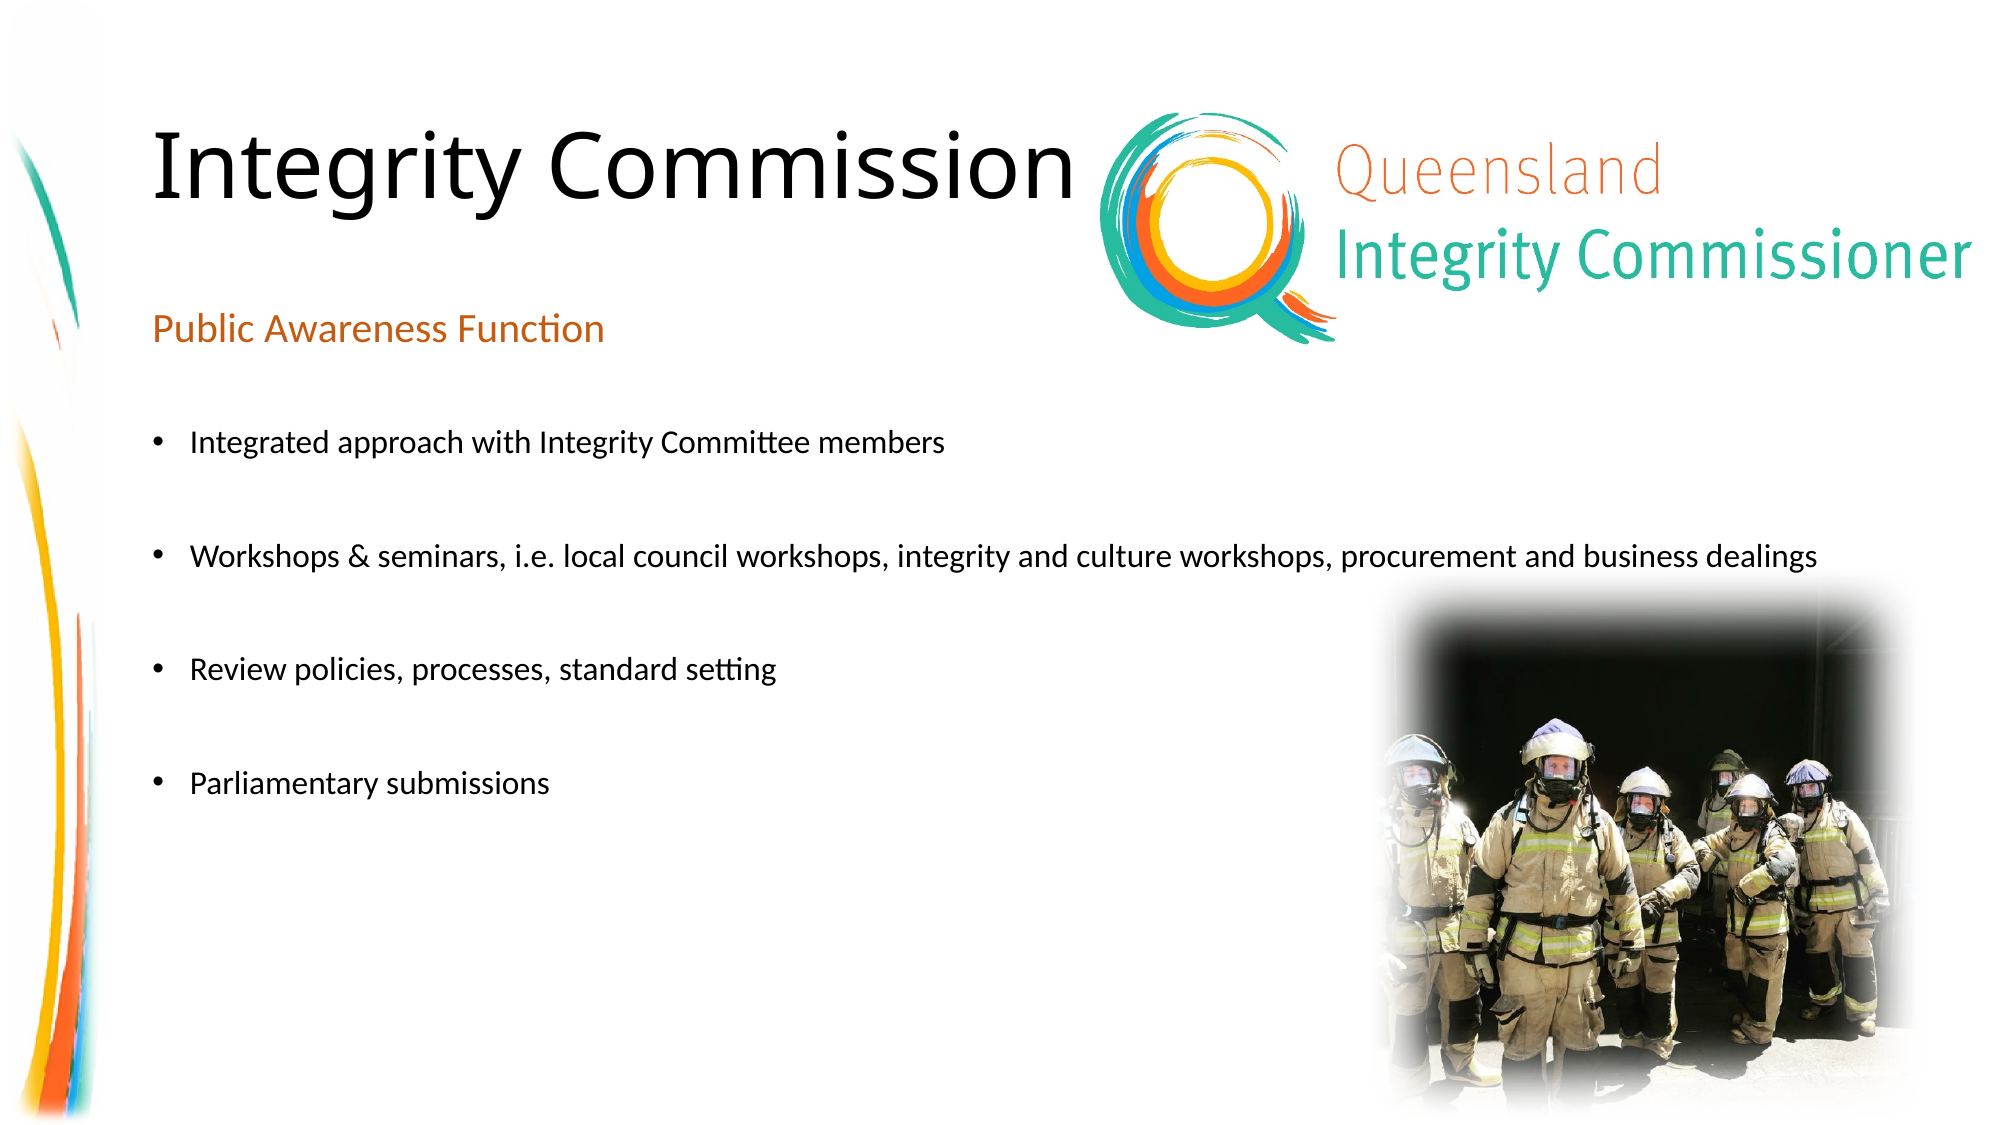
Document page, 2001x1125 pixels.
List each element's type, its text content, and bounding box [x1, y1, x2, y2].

picture [1367, 564, 1924, 1121]
list Public Awareness Function Integrated approach with Integrity Committee members Workshops & seminars, i.e. local council workshops, integrity and culture workshops, procurement and business dealings Review policies, processes, standard setting Parliamentary submissions [137, 299, 1863, 1014]
title Integrity Commissioner [137, 59, 1073, 278]
picture [0, 0, 111, 1125]
picture [1073, 38, 2000, 404]
